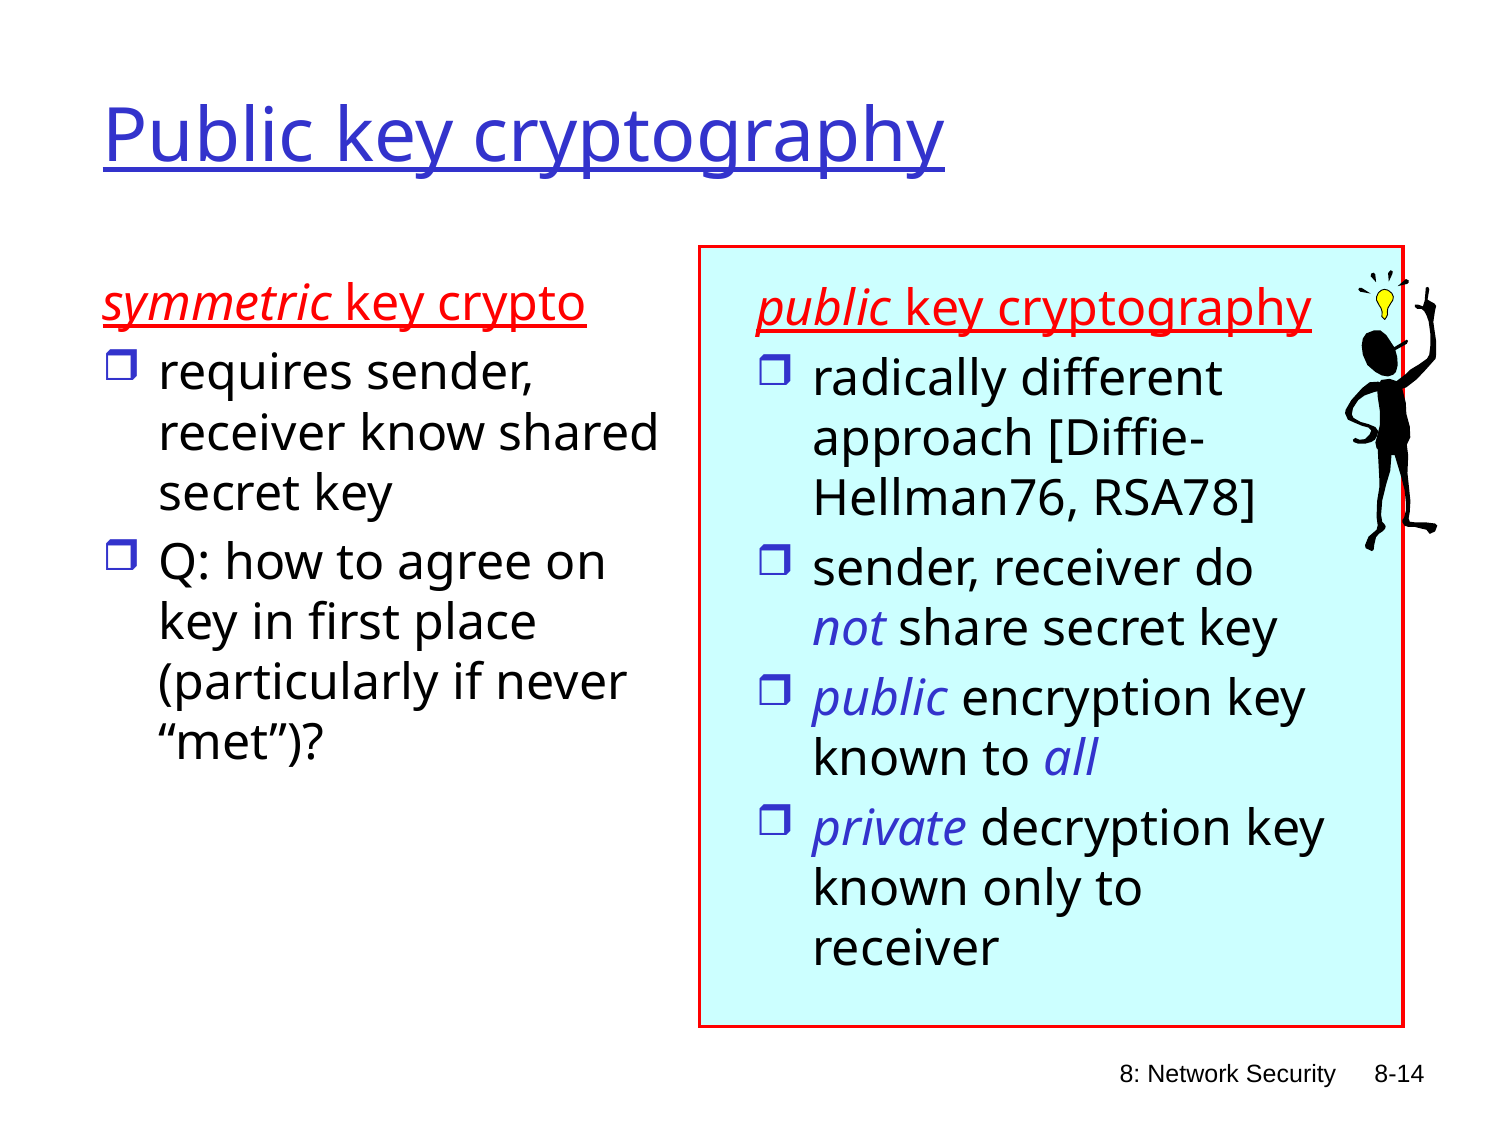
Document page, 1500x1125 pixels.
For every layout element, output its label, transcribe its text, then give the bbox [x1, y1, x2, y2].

text_box [699, 246, 1404, 1027]
list symmetric key crypto requires sender, receiver know shared secret key Q: how to agree on key in first place (particularly if never “met”)? [87, 262, 713, 1025]
title Public key cryptography [87, 37, 1363, 225]
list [1345, 270, 1438, 552]
slide_number 8-14 [1320, 1050, 1440, 1099]
text_box public key cryptography radically different approach [Diffie-Hellman76, RSA78] sender, receiver do not share secret key public encryption key known to all private decryption key known only to receiver [741, 268, 1342, 1031]
footer 8: Network Security [876, 1050, 1352, 1125]
